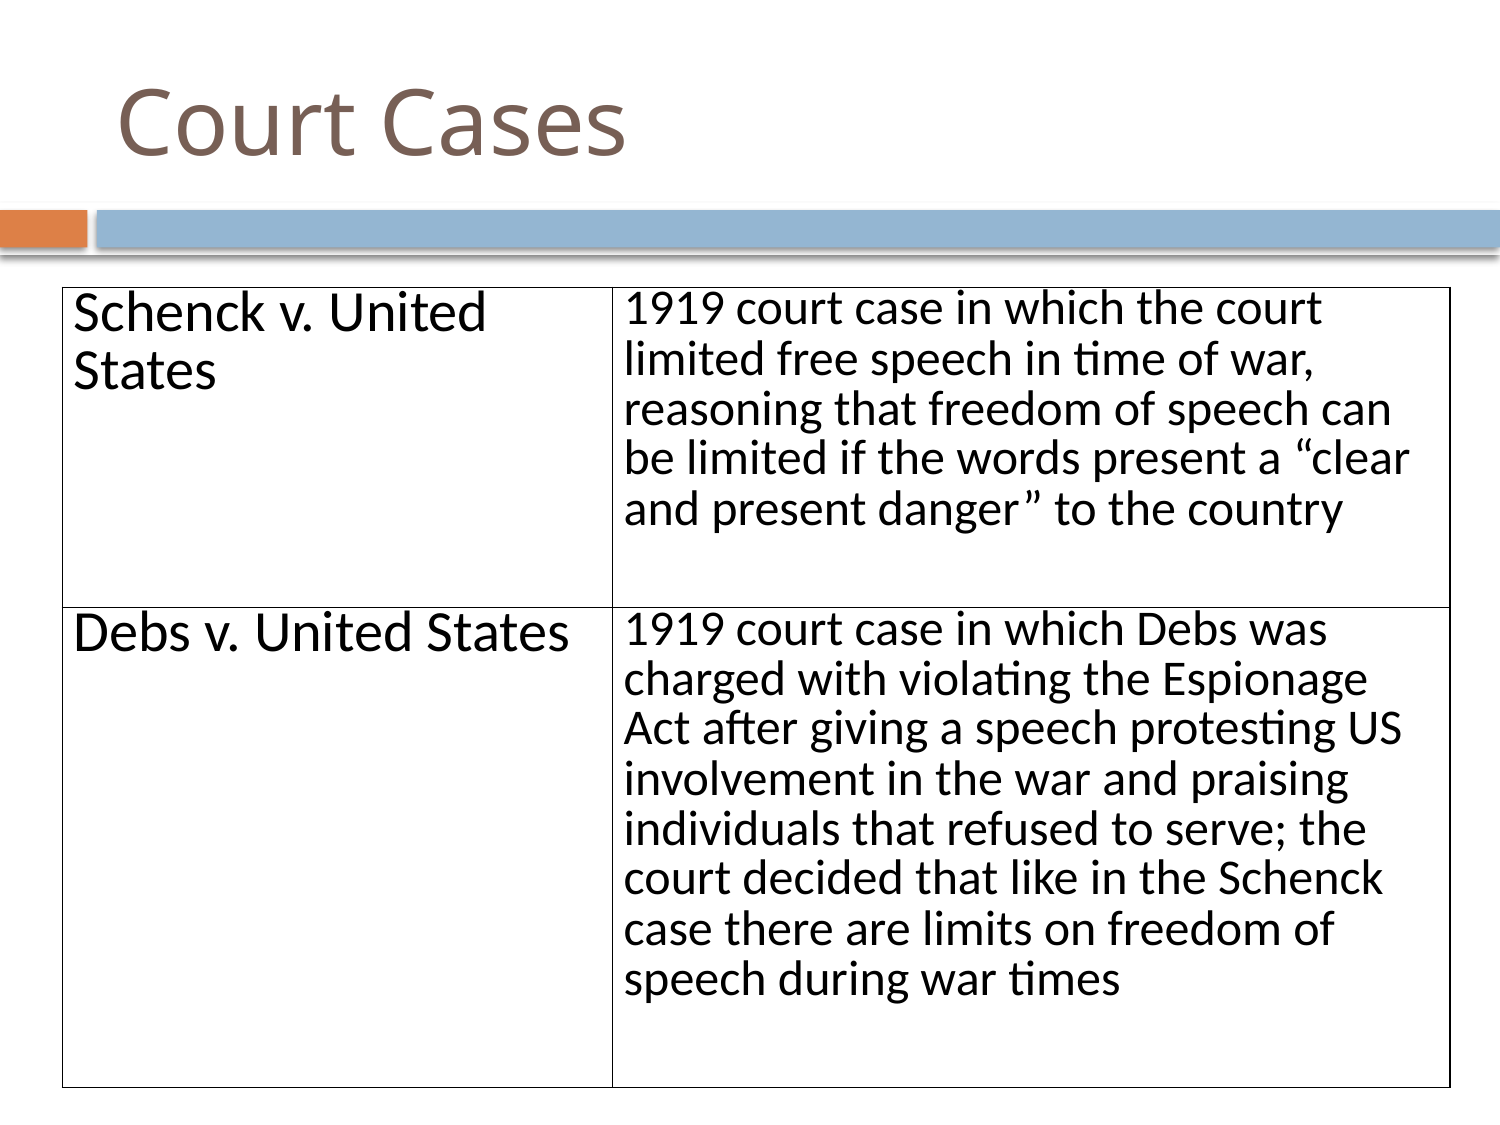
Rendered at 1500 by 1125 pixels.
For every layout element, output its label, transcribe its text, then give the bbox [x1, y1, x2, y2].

title Court Cases [100, 37, 1438, 200]
table_header Schenck v. United States [63, 288, 612, 607]
table_cell Debs v. United States [63, 608, 612, 1087]
table_header 1919 court case in which the court limited free speech in time of war, reasoning that freedom of speech can be limited if the words present a “clear and present danger” to the country [613, 288, 1449, 607]
table_cell 1919 court case in which Debs was charged with violating the Espionage Act after giving a speech protesting US involvement in the war and praising individuals that refused to serve; the court decided that like in the Schenck case there are limits on freedom of speech during war times [613, 608, 1449, 1087]
